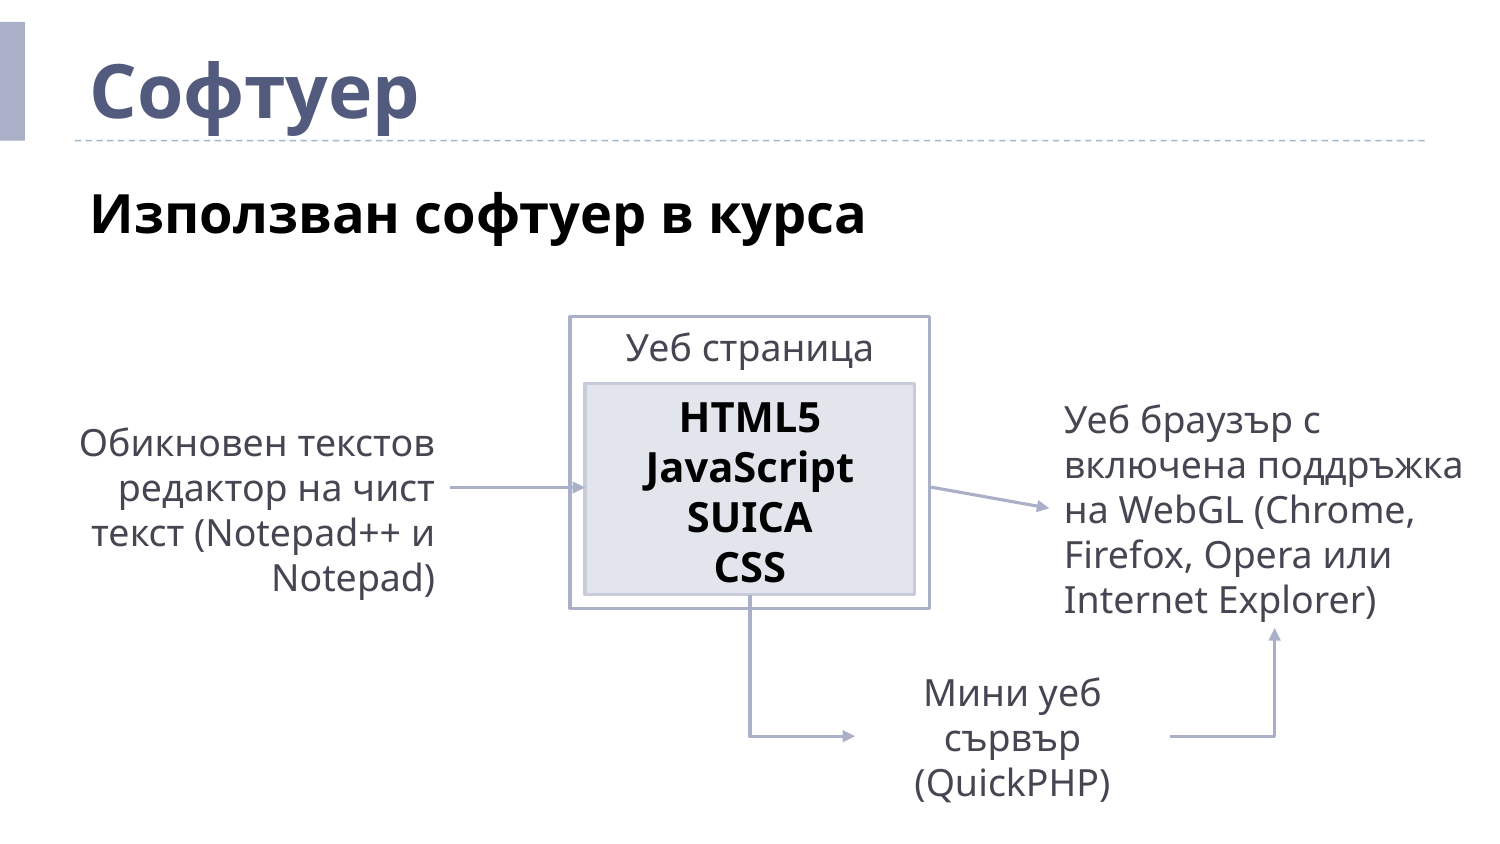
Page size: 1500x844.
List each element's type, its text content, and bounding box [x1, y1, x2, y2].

list Използван софтуер в курса [868, 498, 1163, 661]
text_box Уеб страница [568, 315, 931, 610]
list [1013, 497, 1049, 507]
text_box Обикновен текстов редактор на чист текст (Notepad++ и Notepad) [25, 411, 450, 607]
text_box Мини уеб сървър (QuickPHP) [854, 661, 1170, 812]
list Използван софтуер в курса [75, 171, 1475, 486]
title Софтуер [75, 18, 1475, 141]
text_box HTML5 JavaScript SUICA CSS [583, 382, 916, 596]
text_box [742, 601, 863, 708]
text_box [1169, 585, 1275, 715]
list Използван софтуер в курса [75, 499, 1475, 835]
text_box Уеб браузър с включена поддръжка на WebGL (Chrome, Firefox, Opera или Internet Explorer) [1049, 388, 1500, 629]
